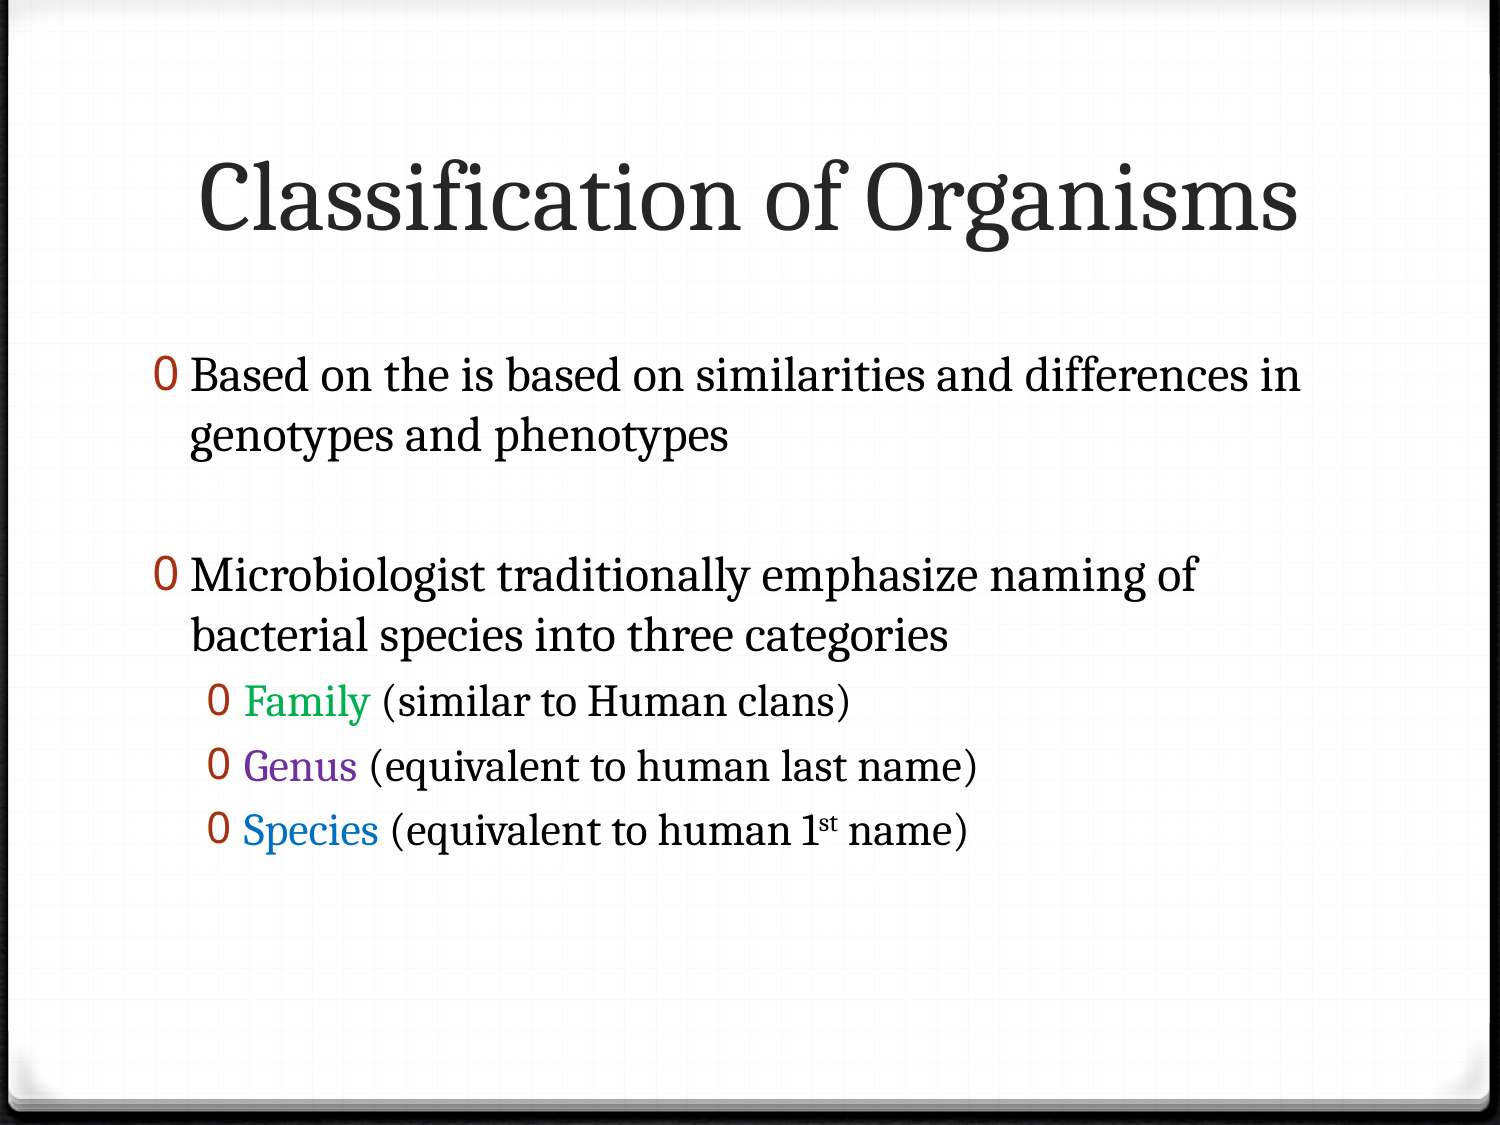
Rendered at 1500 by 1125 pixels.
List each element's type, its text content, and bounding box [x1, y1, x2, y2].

list Based on the is based on similarities and differences in genotypes and phenotypes Microbiologist traditionally emphasize naming of bacterial species into three categories Family (similar to Human clans) Genus (equivalent to human last name) Species (equivalent to human 1st name) [137, 334, 1363, 983]
picture [0, 0, 1500, 1125]
title Classification of Organisms [90, 71, 1410, 309]
